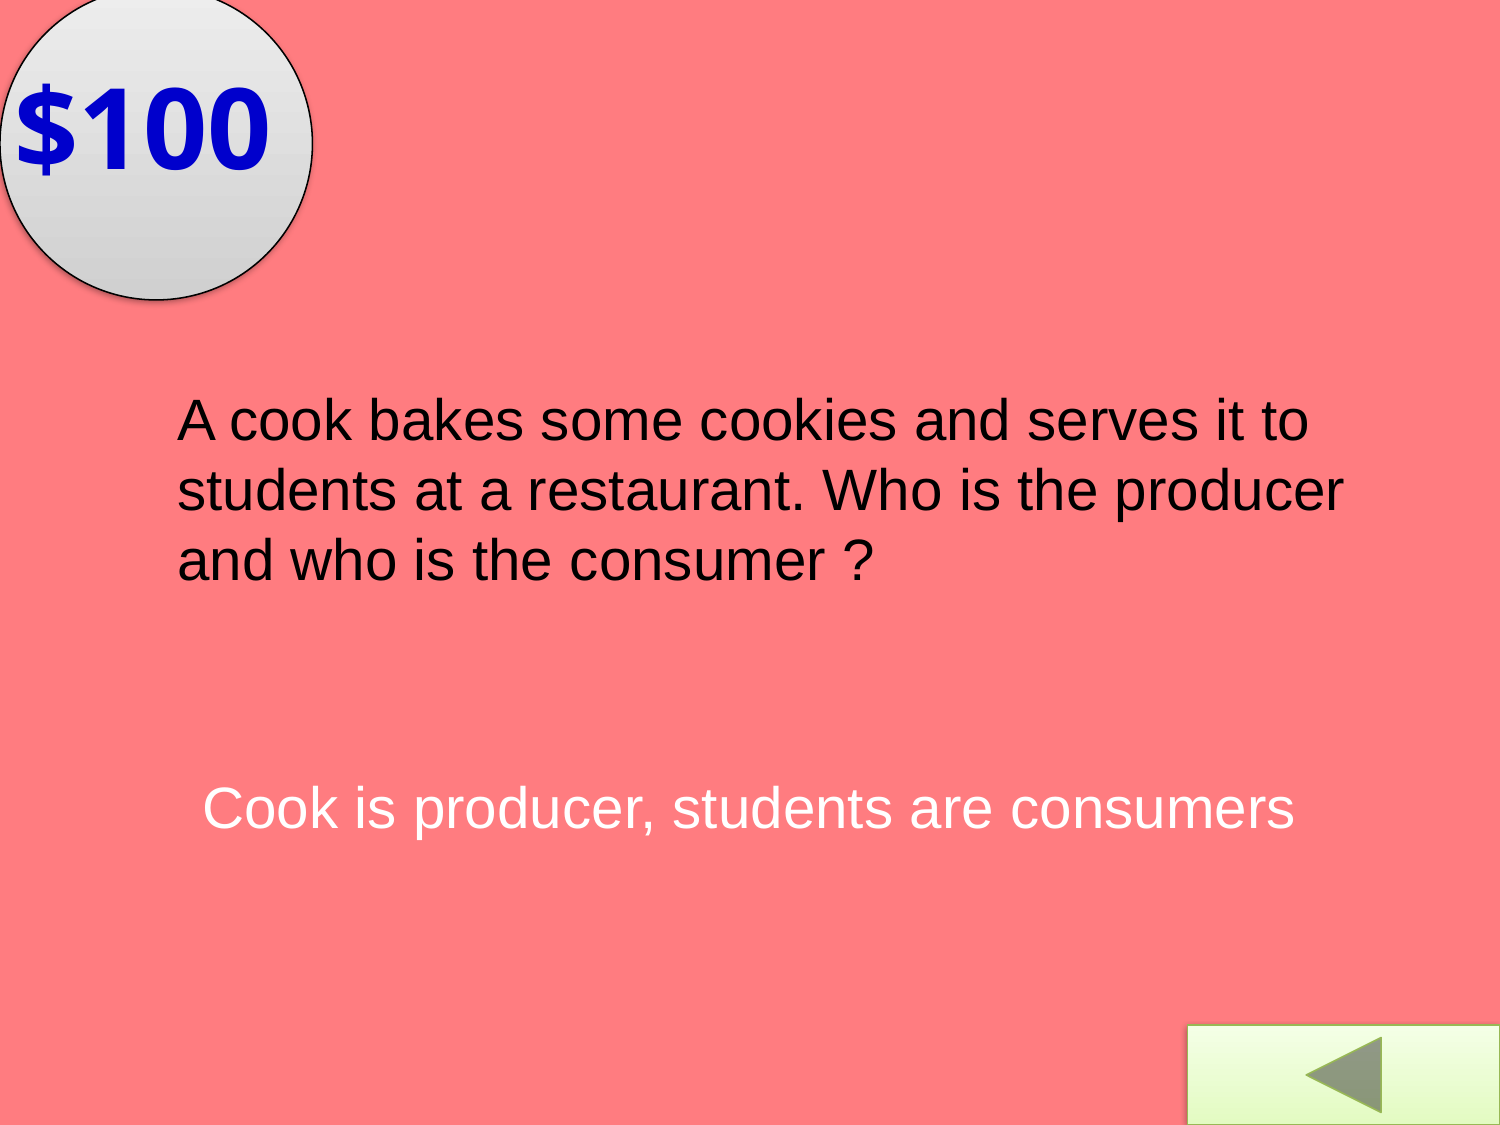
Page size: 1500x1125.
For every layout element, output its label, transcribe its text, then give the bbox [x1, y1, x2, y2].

text_box [9, 200, 303, 301]
text_box Cook is producer, students are consumers [187, 762, 1325, 848]
text_box [1187, 1024, 1500, 1125]
text_box A cook bakes some cookies and serves it to students at a restaurant. Who is the producer and who is the consumer ? [162, 375, 1425, 600]
text_box [30, 0, 282, 49]
text_box $100 [0, 49, 1425, 200]
